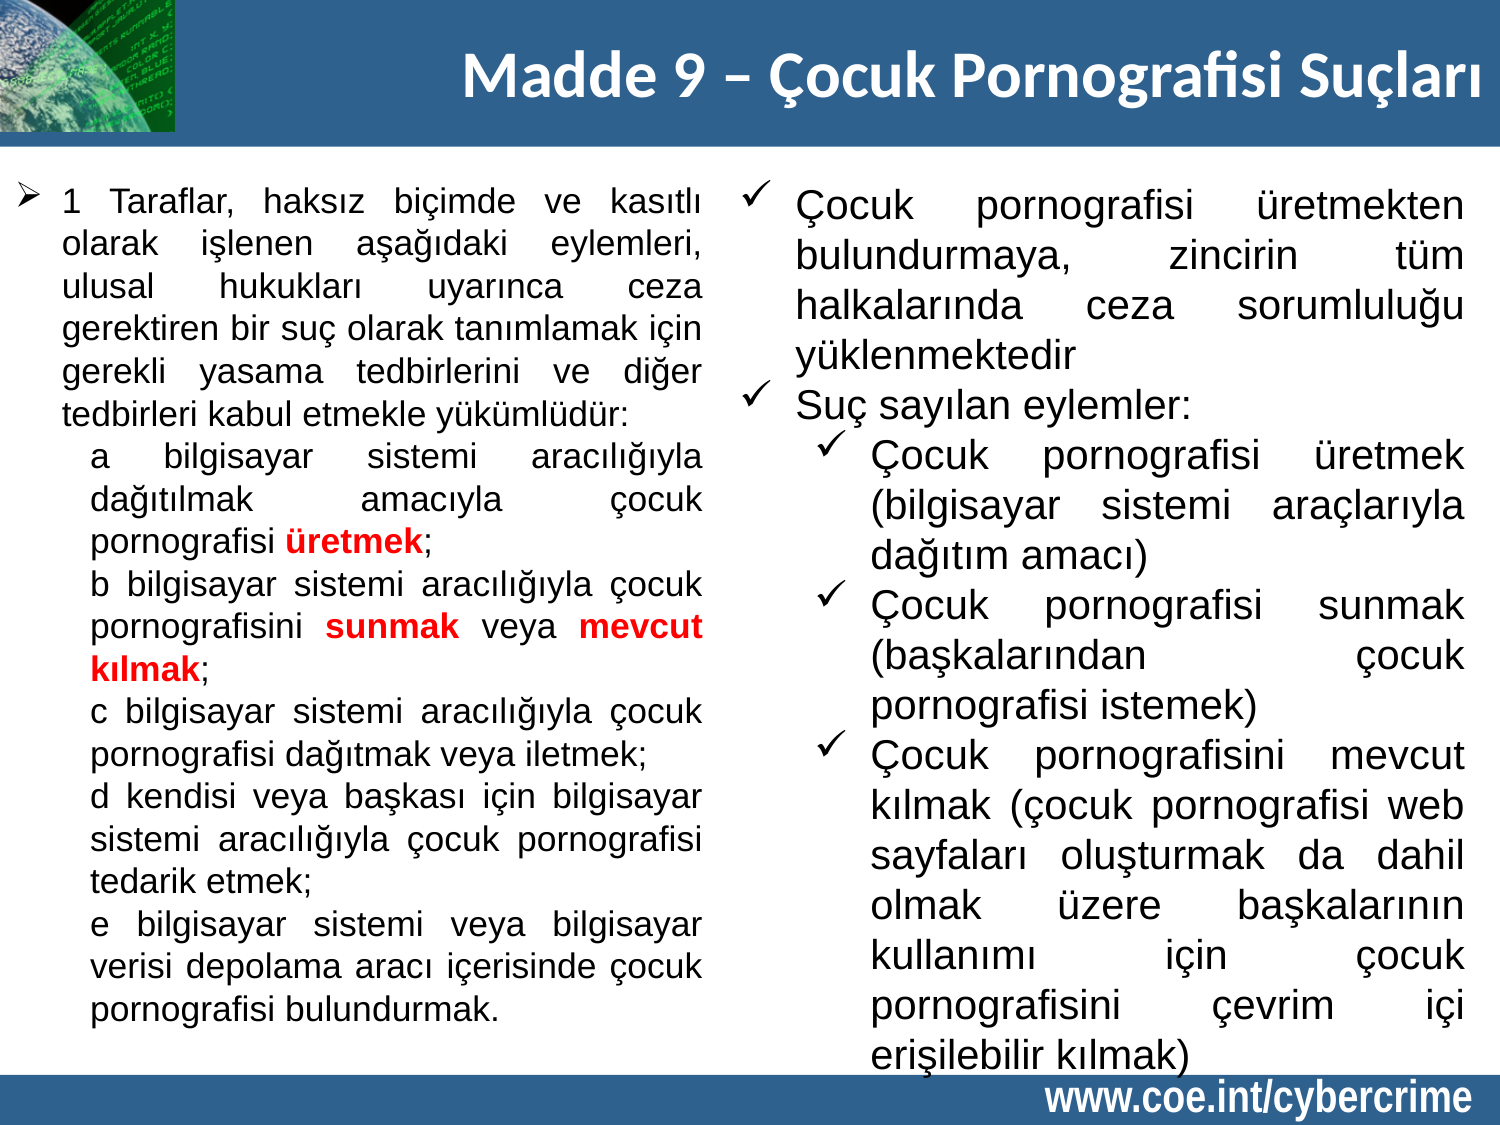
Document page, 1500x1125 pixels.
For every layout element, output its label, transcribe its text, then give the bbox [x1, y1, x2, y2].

picture [0, 0, 175, 132]
text_box [0, 1073, 1030, 1125]
text_box www.coe.int/cybercrime [1030, 1059, 1500, 1125]
text_box Çocuk pornografisi üretmekten bulundurmaya, zincirin tüm halkalarında ceza sorumluluğu yüklenmektedir Suç sayılan eylemler: Çocuk pornografisi üretmek (bilgisayar sistemi araçlarıyla dağıtım amacı) Çocuk pornografisi sunmak (başkalarından çocuk pornografisi istemek) Çocuk pornografisini mevcut kılmak (çocuk pornografisi web sayfaları oluşturmak da dahil olmak üzere başkalarının kullanımı için çocuk pornografisini çevrim içi erişilebilir kılmak) [724, 170, 1480, 1086]
text_box 1 Taraflar, haksız biçimde ve kasıtlı olarak işlenen aşağıdaki eylemleri, ulusal hukukları uyarınca ceza gerektiren bir suç olarak tanımlamak için gerekli yasama tedbirlerini ve diğer tedbirleri kabul etmekle yükümlüdür: a bilgisayar sistemi aracılığıyla dağıtılmak amacıyla çocuk pornografisi üretmek; b bilgisayar sistemi aracılığıyla çocuk pornografisini sunmak veya mevcut kılmak; c bilgisayar sistemi aracılığıyla çocuk pornografisi dağıtmak veya iletmek; d kendisi veya başkası için bilgisayar sistemi aracılığıyla çocuk pornografisi tedarik etmek; e bilgisayar sistemi veya bilgisayar verisi depolama aracı içerisinde çocuk pornografisi bulundurmak. [0, 170, 718, 1036]
text_box Madde 9 – Çocuk Pornografisi Suçları [0, 0, 1500, 149]
